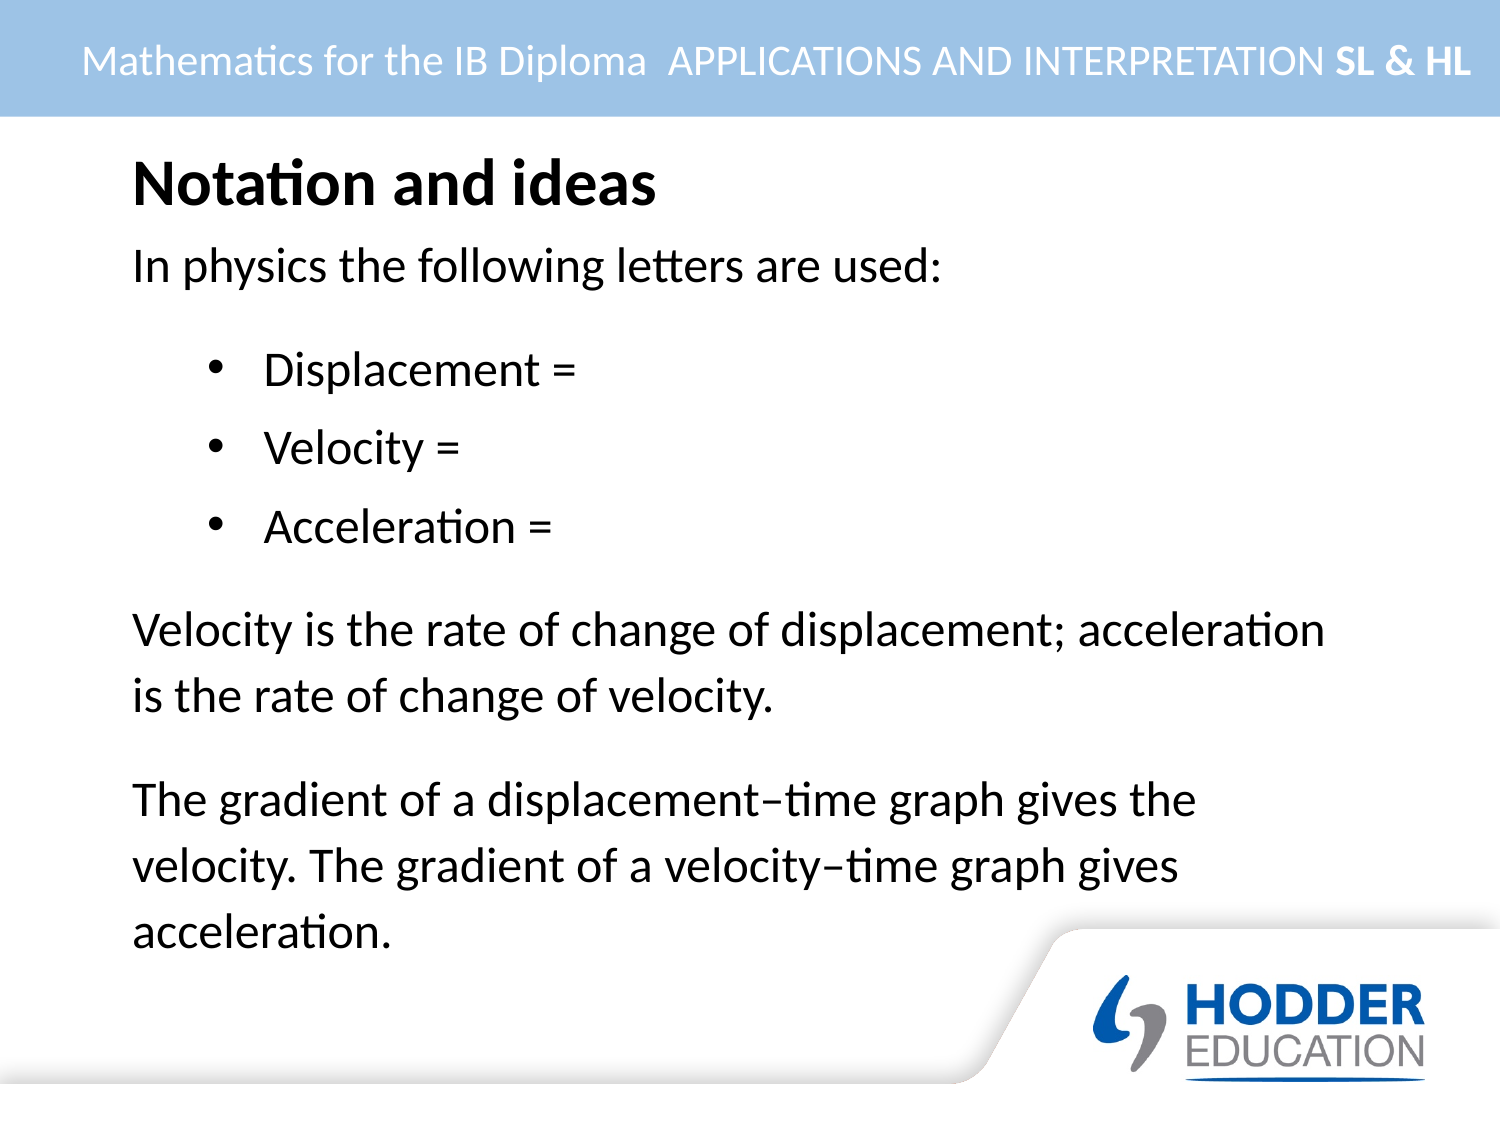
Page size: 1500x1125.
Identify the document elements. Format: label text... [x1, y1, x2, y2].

text_box Notation and ideas [132, 138, 1256, 219]
text_box Mathematics for the IB Diploma APPLICATIONS AND INTERPRETATION SL & HL [0, 0, 1500, 118]
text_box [0, 893, 1500, 1125]
